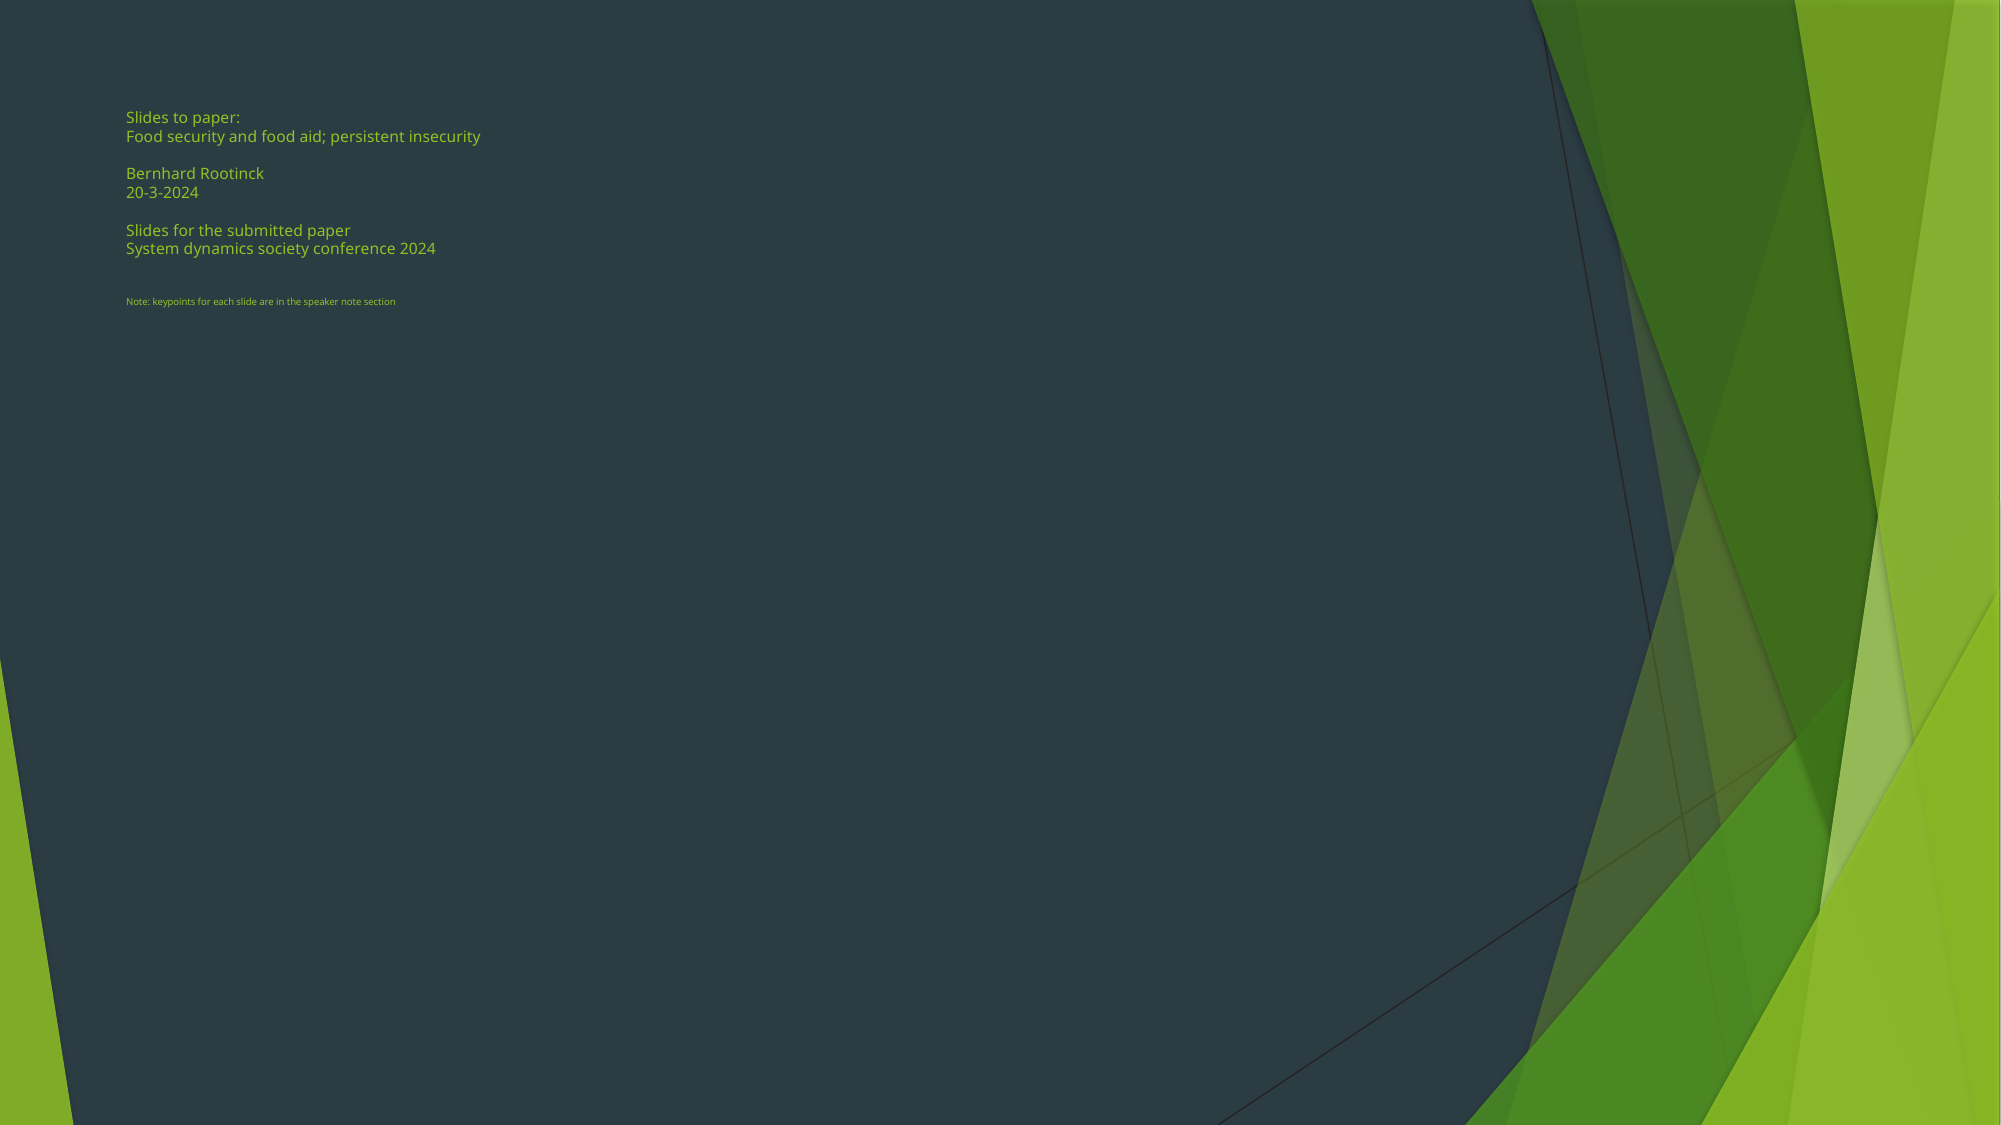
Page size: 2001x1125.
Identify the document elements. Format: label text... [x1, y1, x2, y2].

title Slides to paper: Food security and food aid; persistent insecurity Bernhard Rootinck 20-3-2024 Slides for the submitted paper System dynamics society conference 2024 Note: keypoints for each slide are in the speaker note section [111, 99, 1682, 317]
